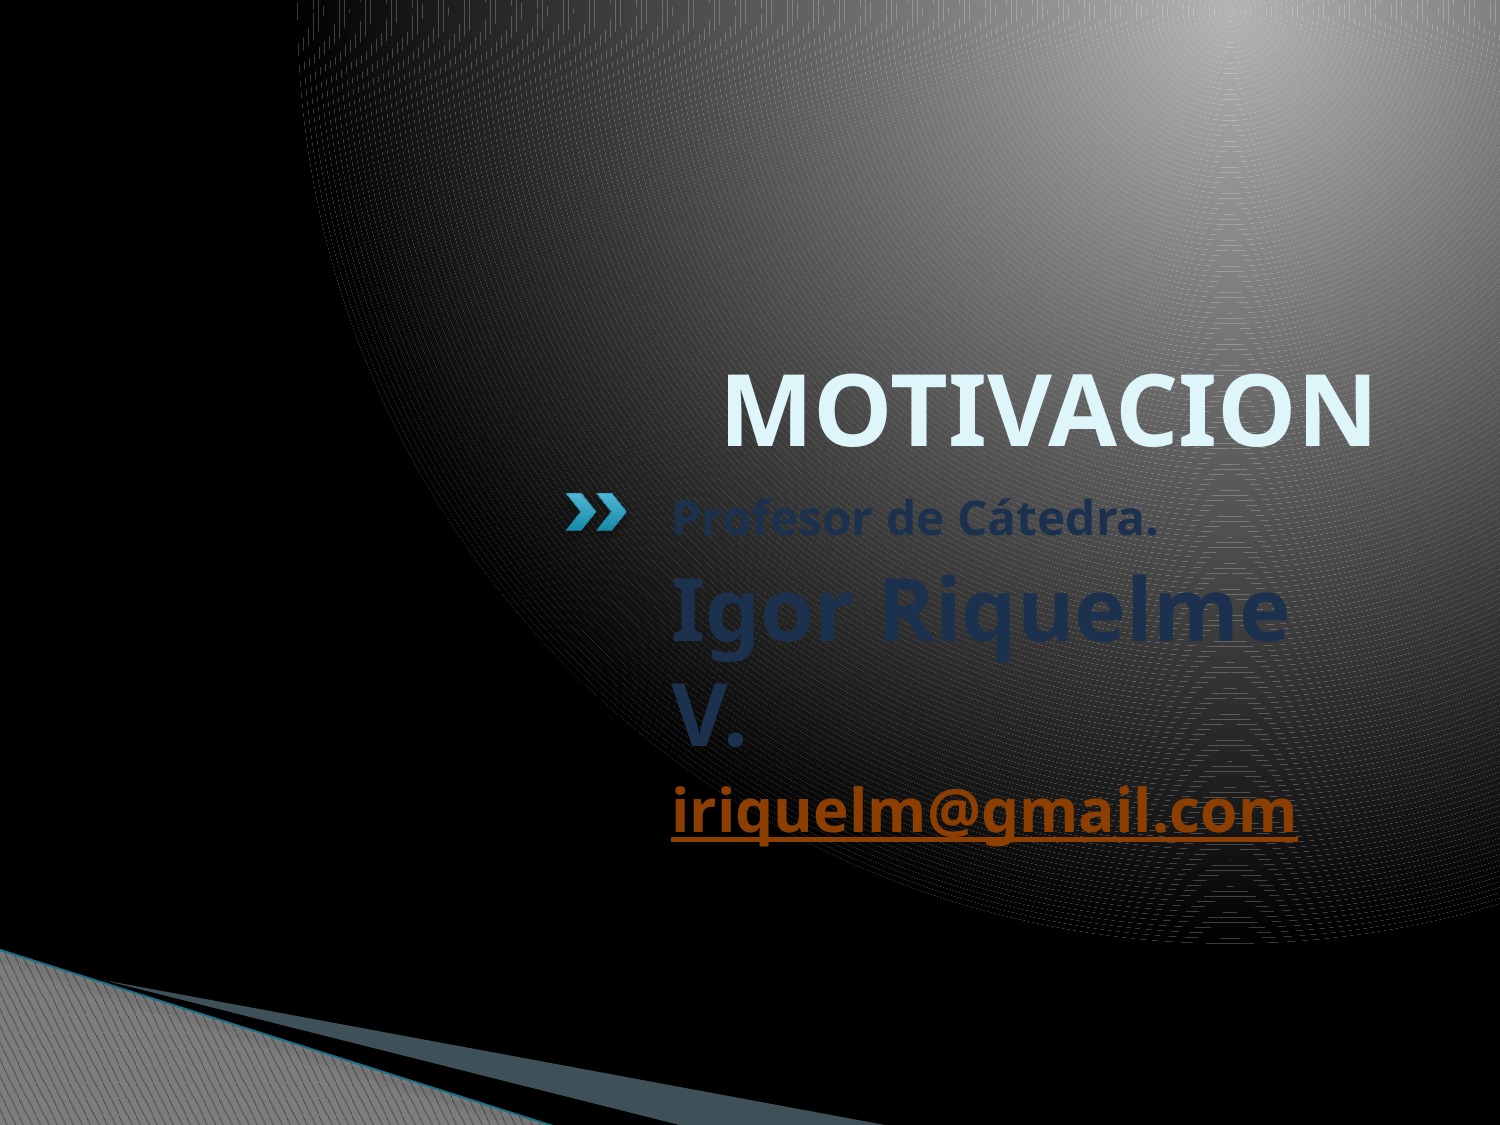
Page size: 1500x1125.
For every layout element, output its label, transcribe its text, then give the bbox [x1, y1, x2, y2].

list Profesor de Cátedra. Igor Riquelme V. iriquelm@gmail.com [656, 480, 1407, 891]
title MOTIVACION [118, 173, 1394, 474]
picture [0, 952, 543, 1125]
